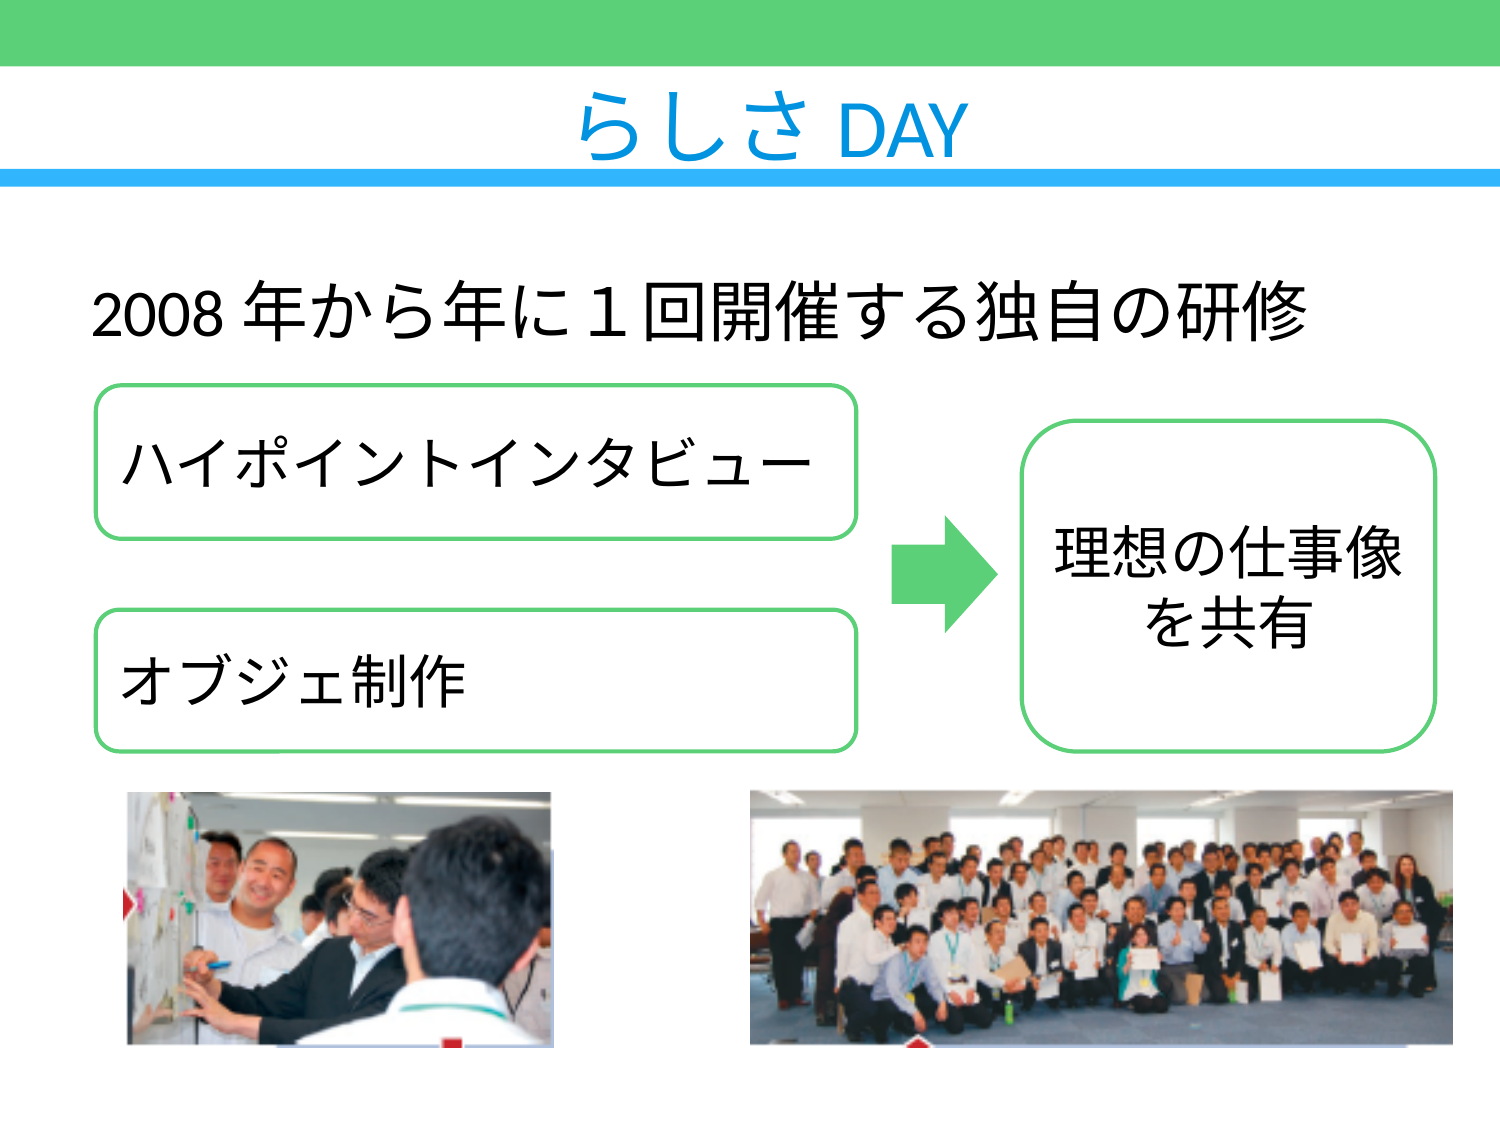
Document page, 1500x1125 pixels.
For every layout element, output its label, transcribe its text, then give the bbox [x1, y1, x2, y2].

text_box [889, 513, 1000, 636]
title らしさDAY [64, 70, 1471, 167]
text_box オブジェ制作 [93, 607, 859, 754]
picture [123, 792, 554, 1049]
list 2008年から年に１回開催する独自の研修 [75, 262, 1425, 1005]
text_box [0, 167, 1500, 189]
text_box 理想の仕事像を共有 [1019, 418, 1438, 754]
text_box [0, 0, 1500, 68]
text_box ハイポイントインタビュー [93, 383, 859, 541]
picture [749, 786, 1453, 1048]
